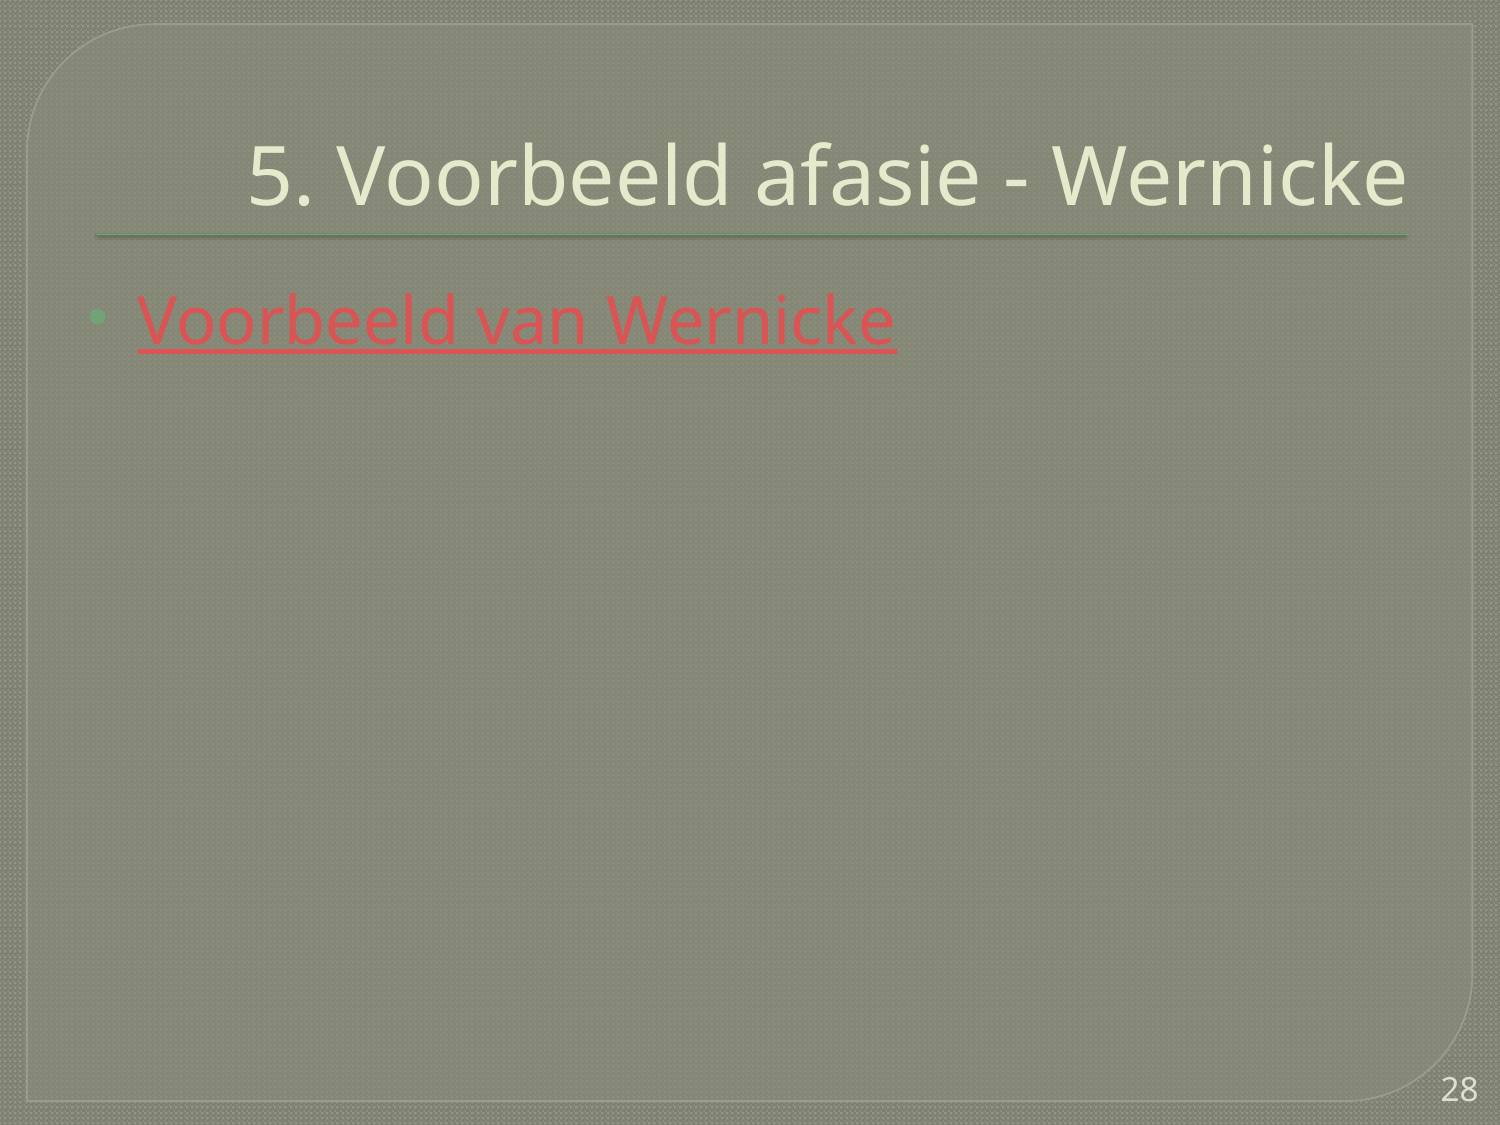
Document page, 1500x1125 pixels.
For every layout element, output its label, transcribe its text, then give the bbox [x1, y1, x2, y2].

title 5. Voorbeeld afasie - Wernicke [75, 41, 1425, 230]
slide_number 28 [1417, 1068, 1494, 1114]
list Voorbeeld van Wernicke [75, 270, 1425, 1013]
